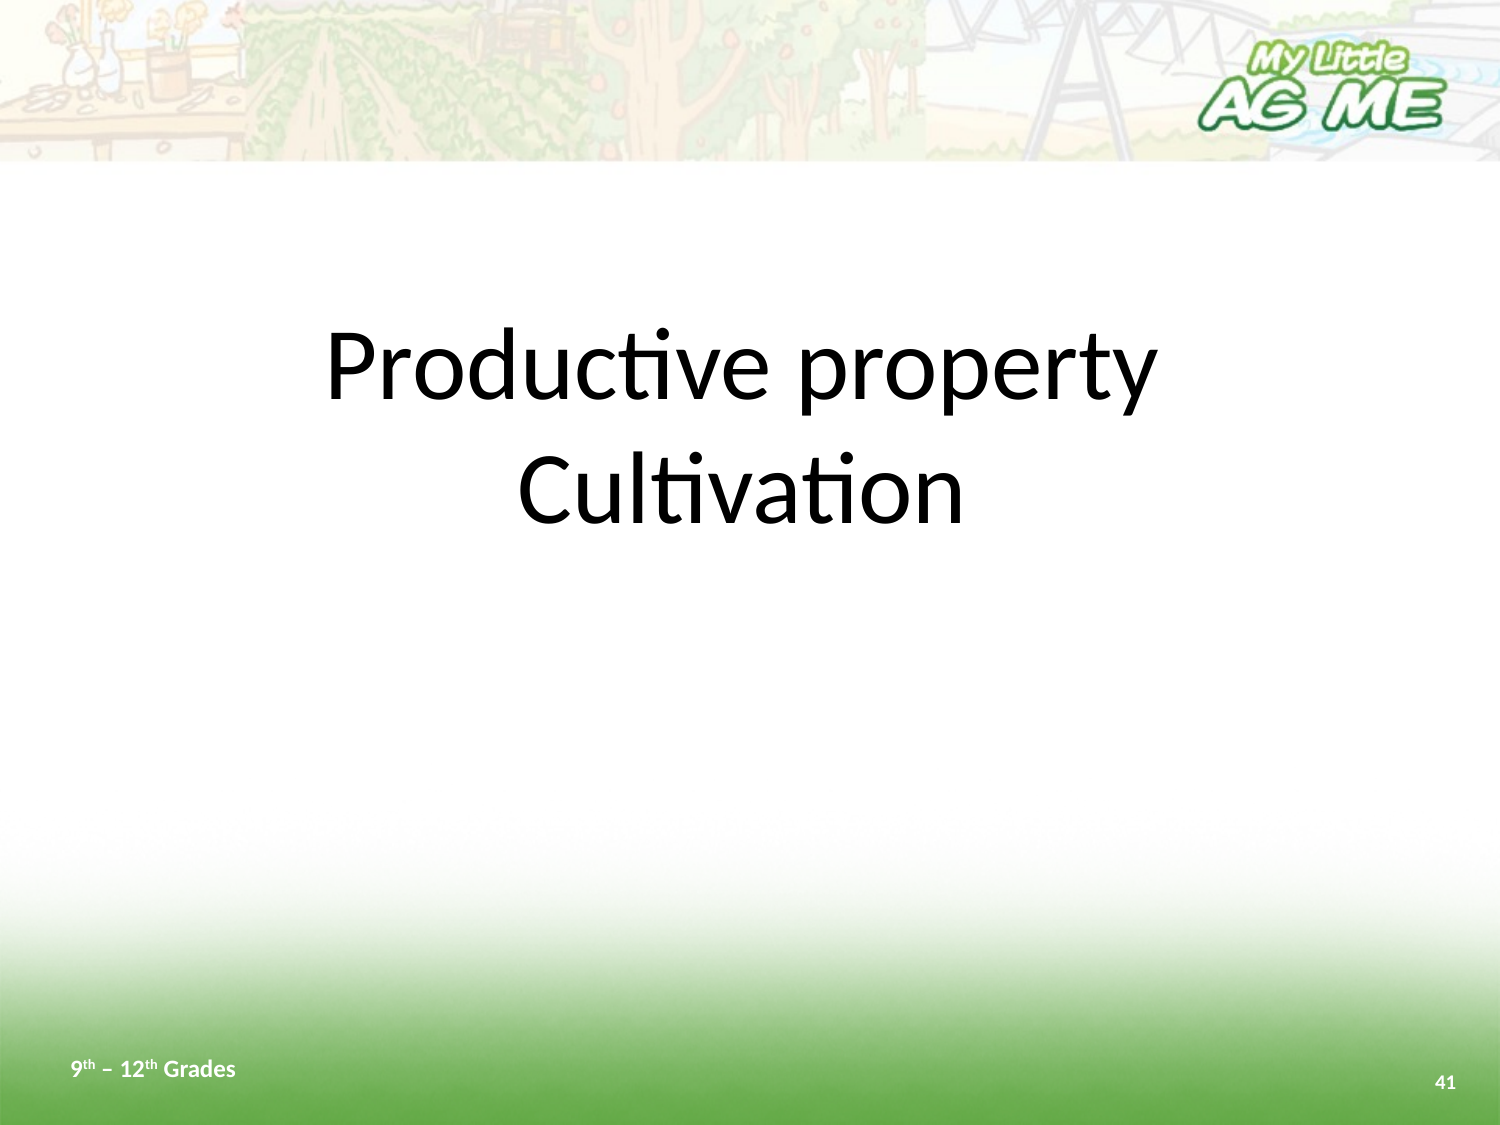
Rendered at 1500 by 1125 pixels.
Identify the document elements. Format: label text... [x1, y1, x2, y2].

text_box Productive property Cultivation [133, 288, 1352, 552]
picture [0, 0, 1500, 1125]
